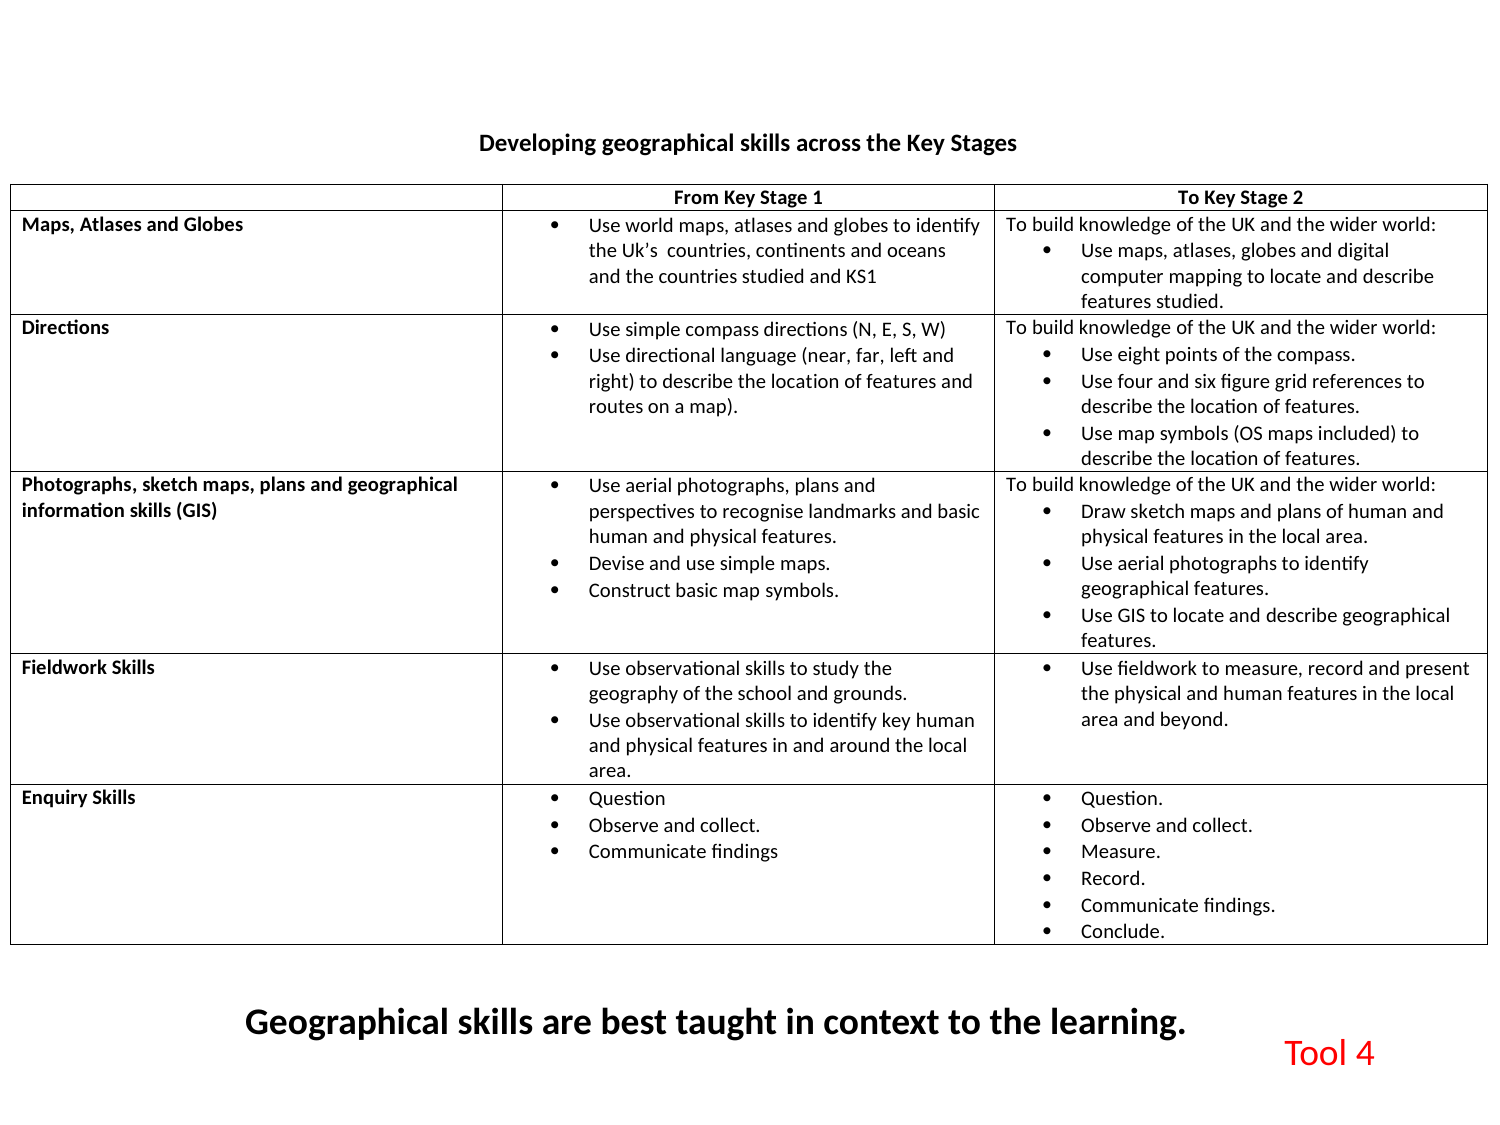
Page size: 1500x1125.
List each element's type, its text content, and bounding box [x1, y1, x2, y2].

text_box Geographical skills are best taught in context to the learning. [72, 1007, 1361, 1050]
text_box Tool 4 [1269, 1020, 1435, 1080]
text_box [9, 127, 1491, 998]
